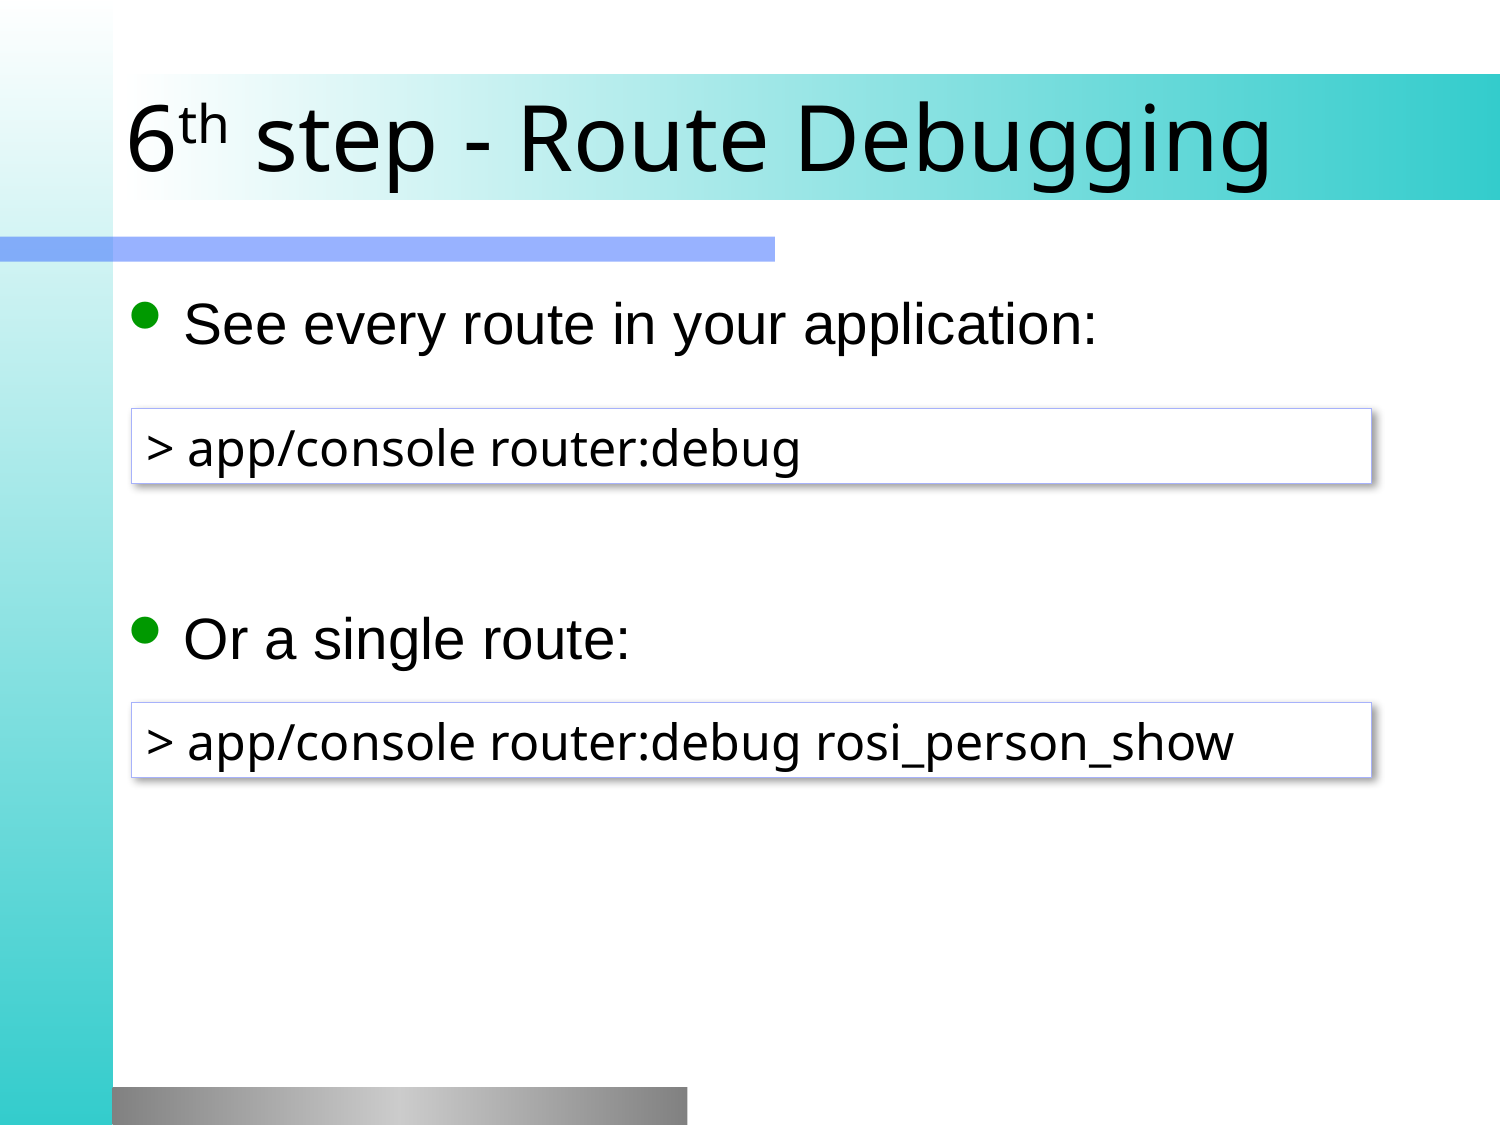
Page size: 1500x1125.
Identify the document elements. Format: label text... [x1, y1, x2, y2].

title 6th step - Route Debugging [110, 40, 1386, 229]
text_box > app/console router:debug [131, 408, 1372, 484]
text_box > app/console router:debug rosi_person_show [131, 702, 1372, 778]
list See every route in your application: Or a single route: [112, 278, 1475, 1073]
